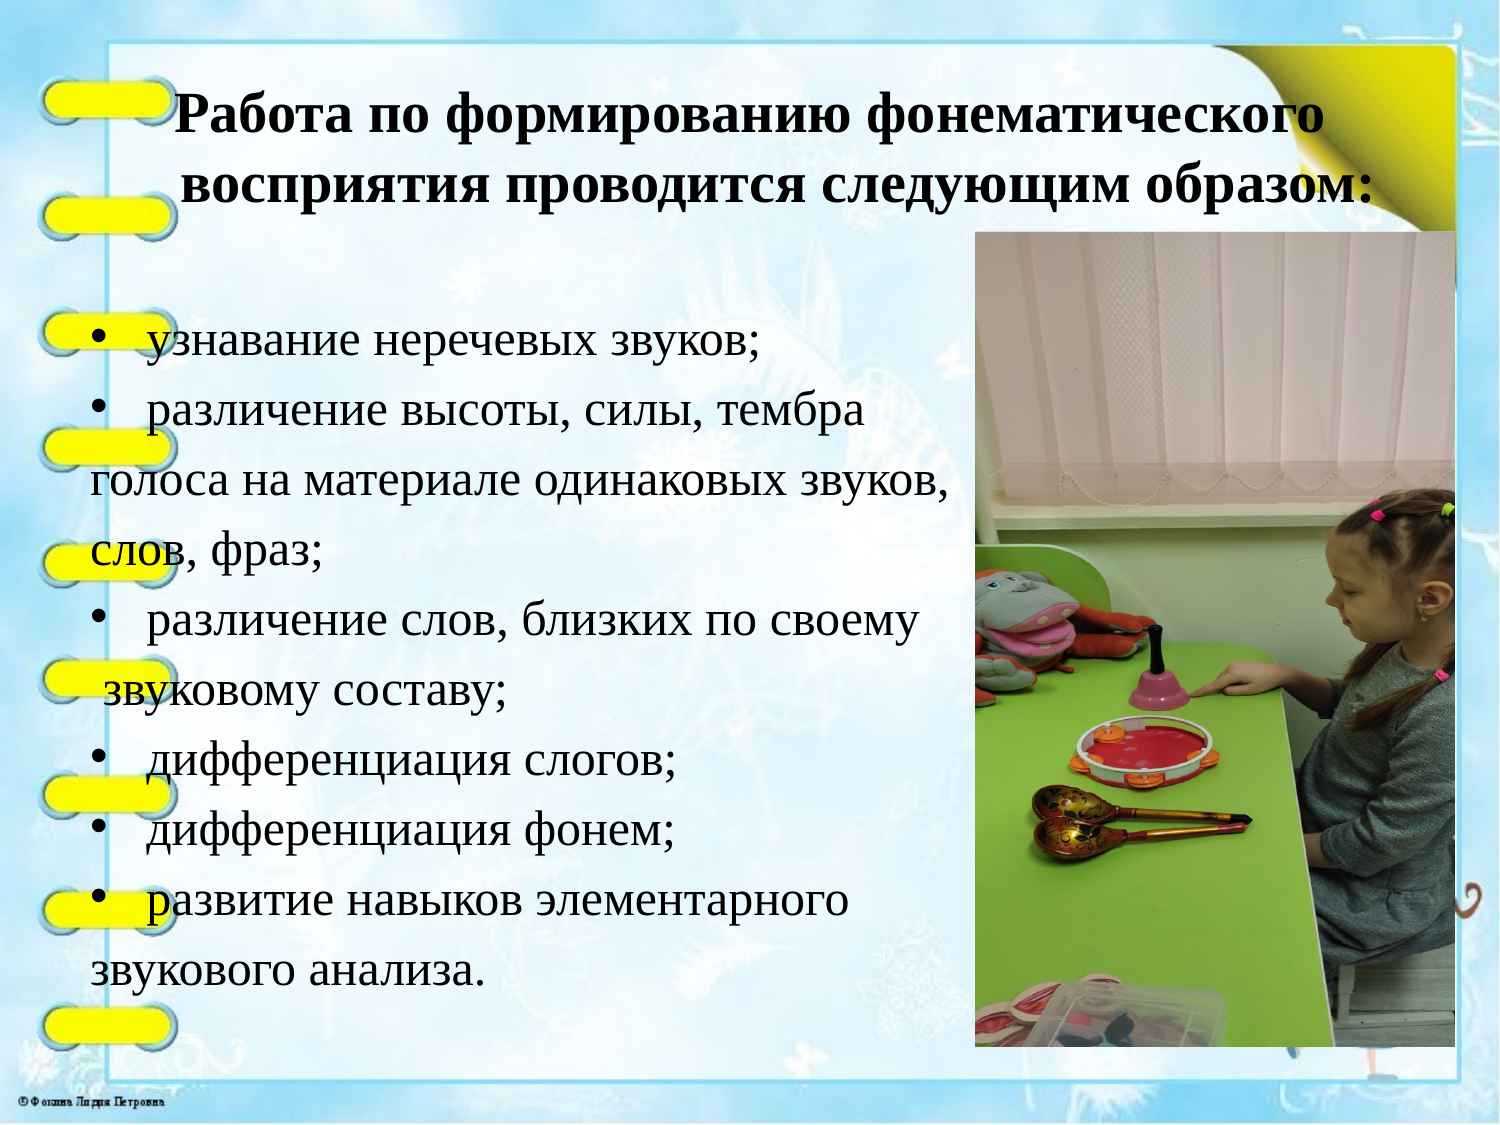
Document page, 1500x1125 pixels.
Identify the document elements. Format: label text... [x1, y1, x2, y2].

picture [0, 0, 1500, 1125]
list Работа по формированию фонематического восприятия проводится следующим образом: узнавание неречевых звуков; различение высоты, силы, тембра голоса на материале одинаковых звуков, слов, фраз; различение слов, близких по своему звуковому составу; дифференциация слогов; дифференциация фонем; развитие навыков элементарного звукового анализа. [75, 66, 1425, 1005]
